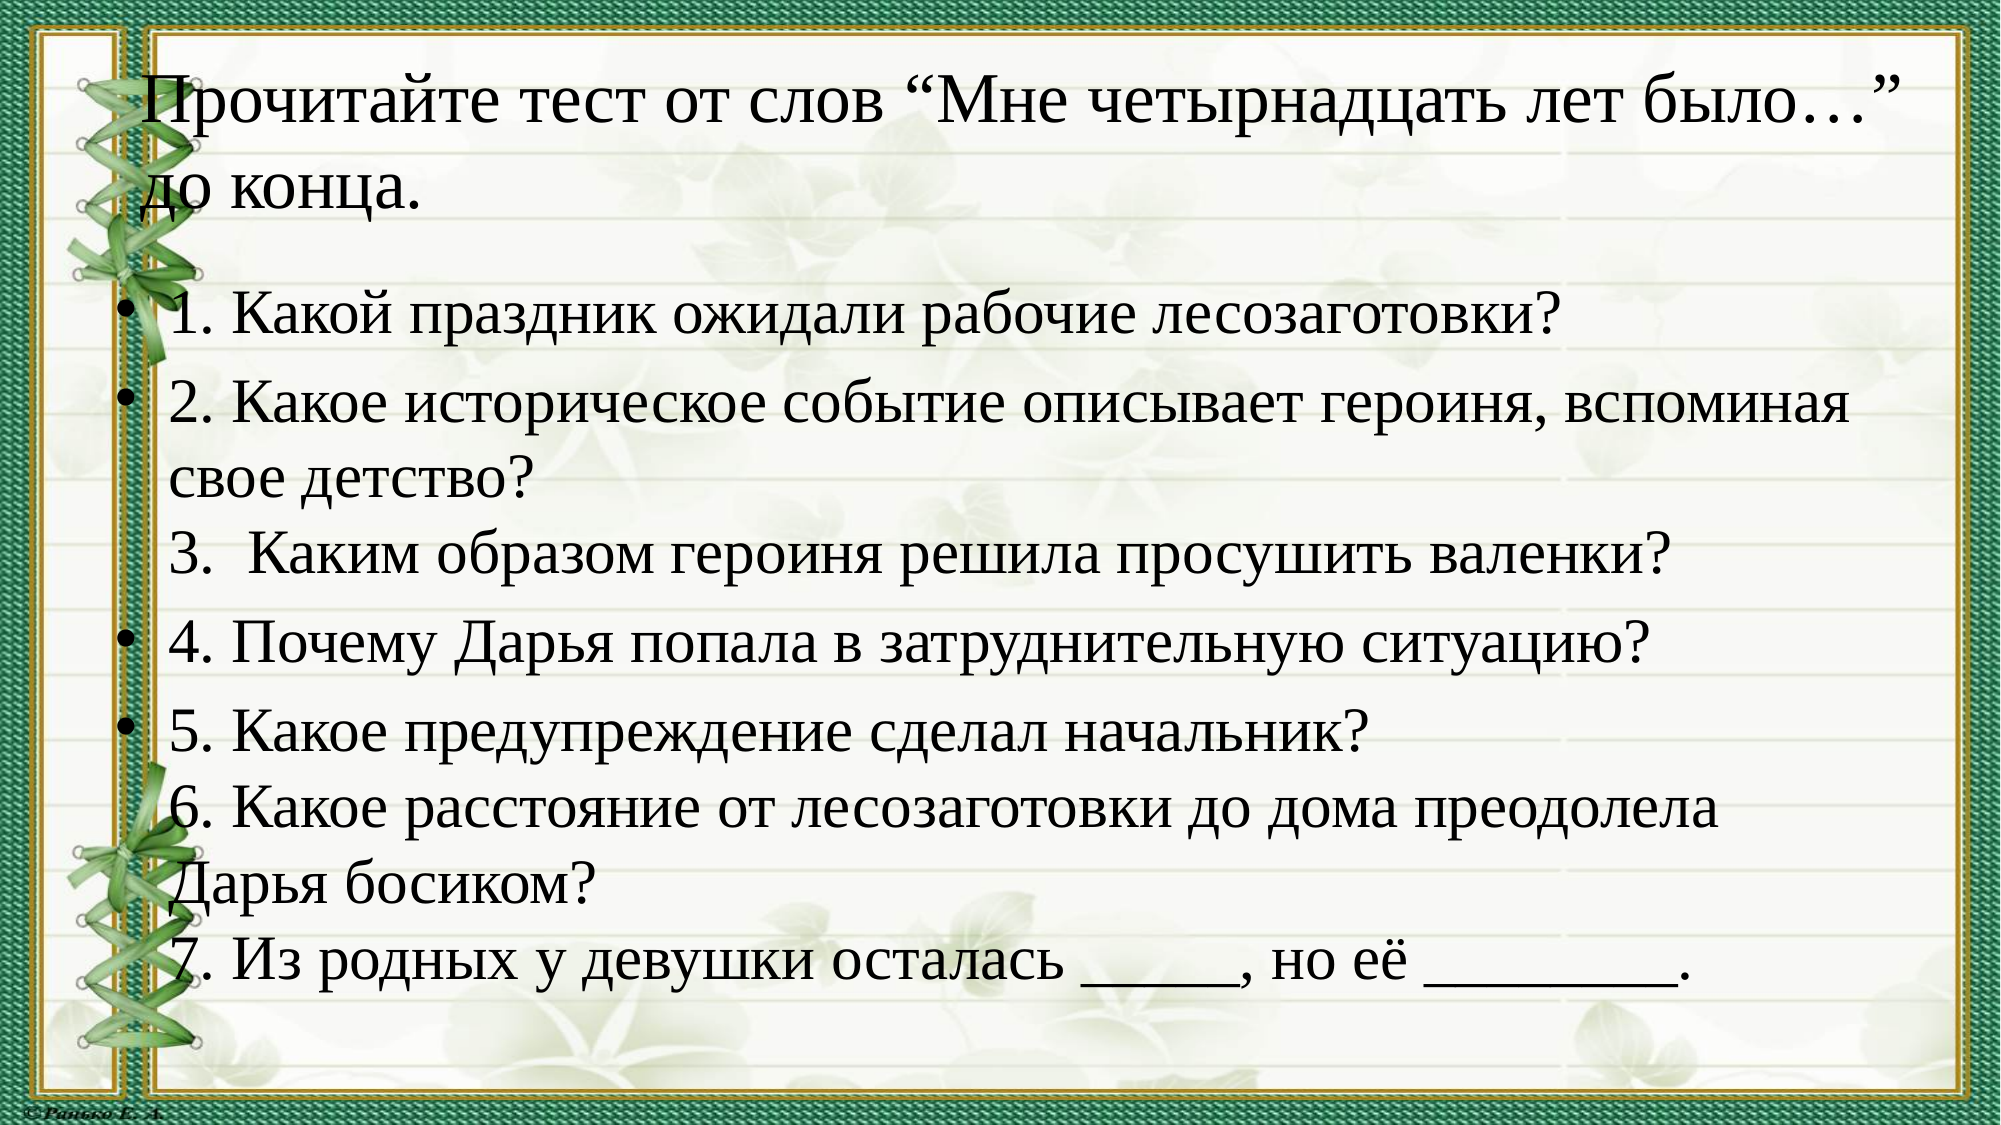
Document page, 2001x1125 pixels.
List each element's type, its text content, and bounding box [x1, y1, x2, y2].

title Прочитайте тест от слов “Мне четырнадцать лет было…” до конца. [125, 42, 1926, 231]
picture [0, 0, 2001, 1125]
list 1. Какой праздник ожидали рабочие лесозаготовки? 2. Какое историческое событие описывает героиня, вспоминая свое детство? 3. Каким образом героиня решила просушить валенки? 4. Почему Дарья попала в затруднительную ситуацию? 5. Какое предупреждение сделал начальник? 6. Какое расстояние от лесозаготовки до дома преодолела Дарья босиком? 7. Из родных у девушки осталась _____, но её ________. [99, 262, 1900, 1005]
